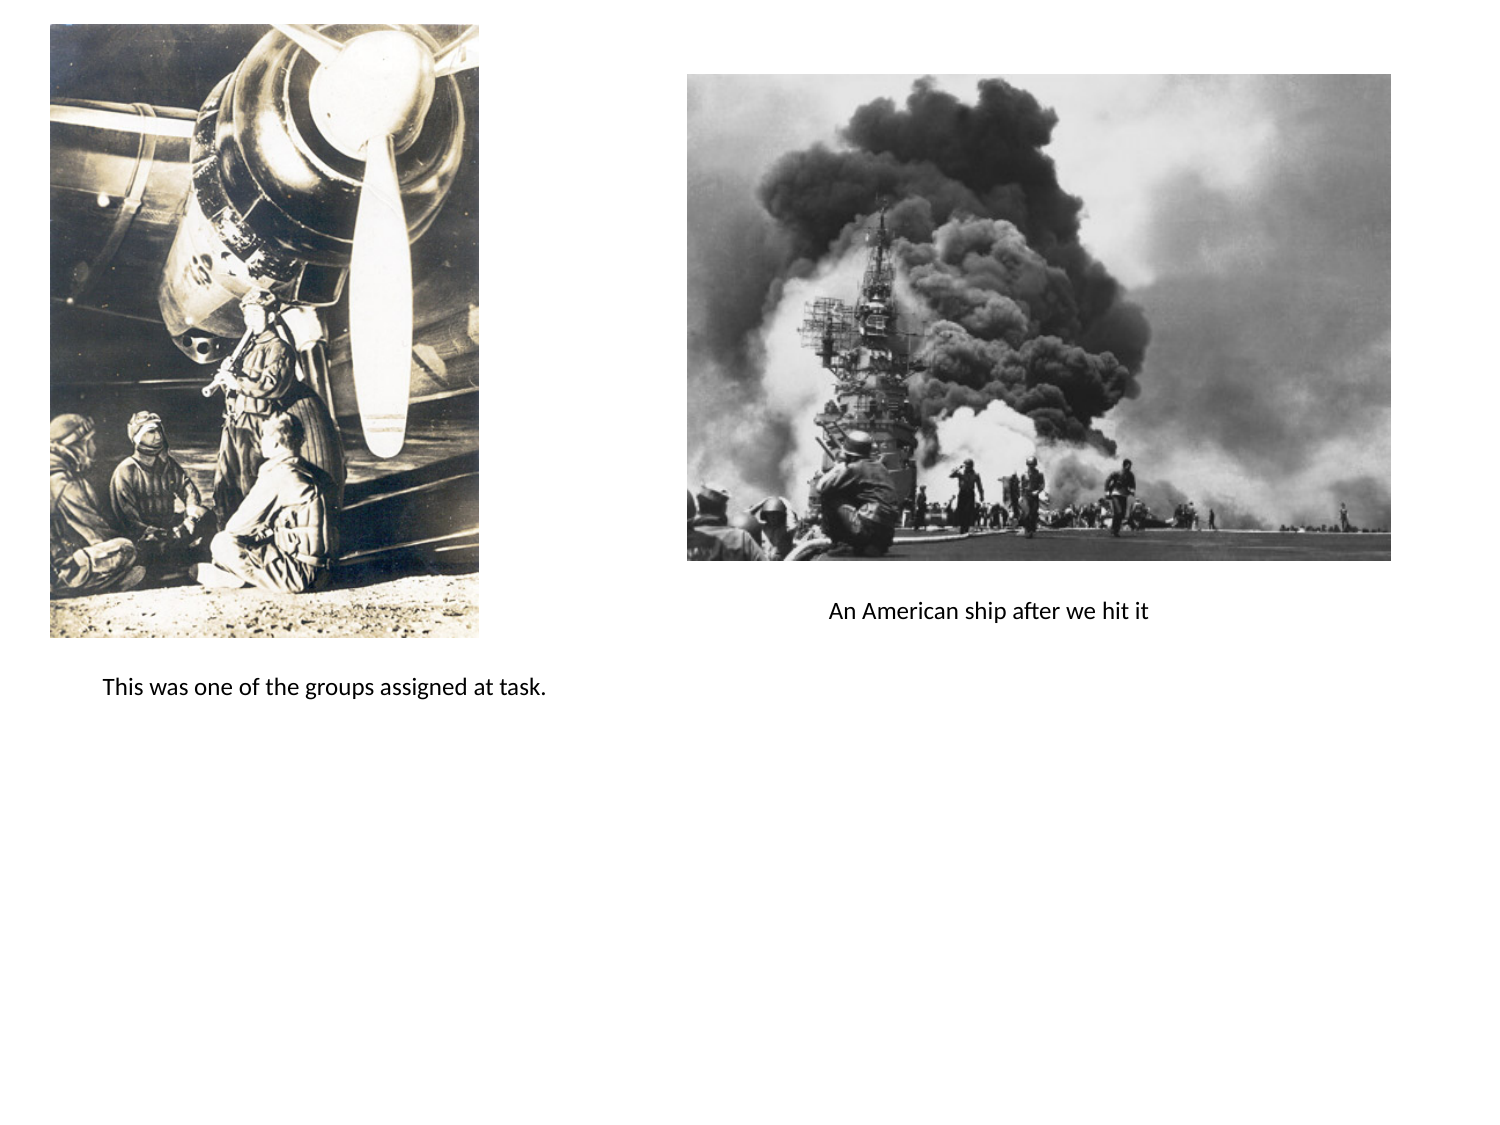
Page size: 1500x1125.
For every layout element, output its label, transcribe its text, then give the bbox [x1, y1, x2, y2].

subtitle This was one of the groups assigned at task. [50, 662, 600, 788]
text_box An American ship after we hit it [814, 587, 1165, 633]
picture [49, 24, 479, 638]
picture [687, 74, 1391, 562]
